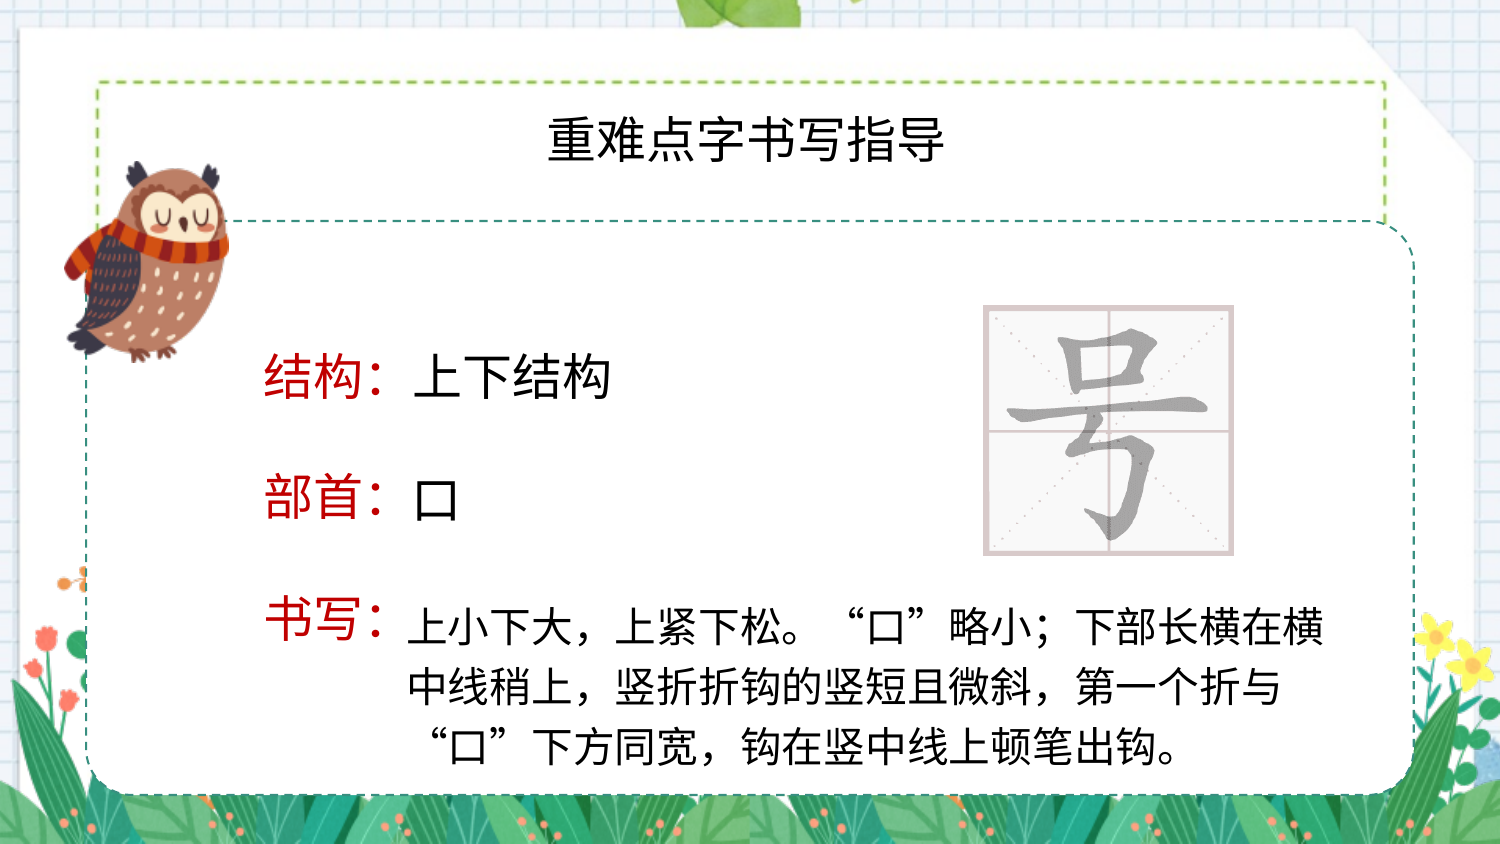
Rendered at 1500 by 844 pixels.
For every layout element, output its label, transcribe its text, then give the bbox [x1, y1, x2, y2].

text_box 部首： [249, 458, 429, 533]
text_box 口 [396, 461, 477, 536]
picture [0, 0, 1500, 844]
text_box 上下结构 [397, 337, 628, 413]
text_box 重难点字书写指导 [532, 101, 968, 176]
text_box [85, 219, 1415, 566]
text_box 结构： [249, 337, 397, 413]
